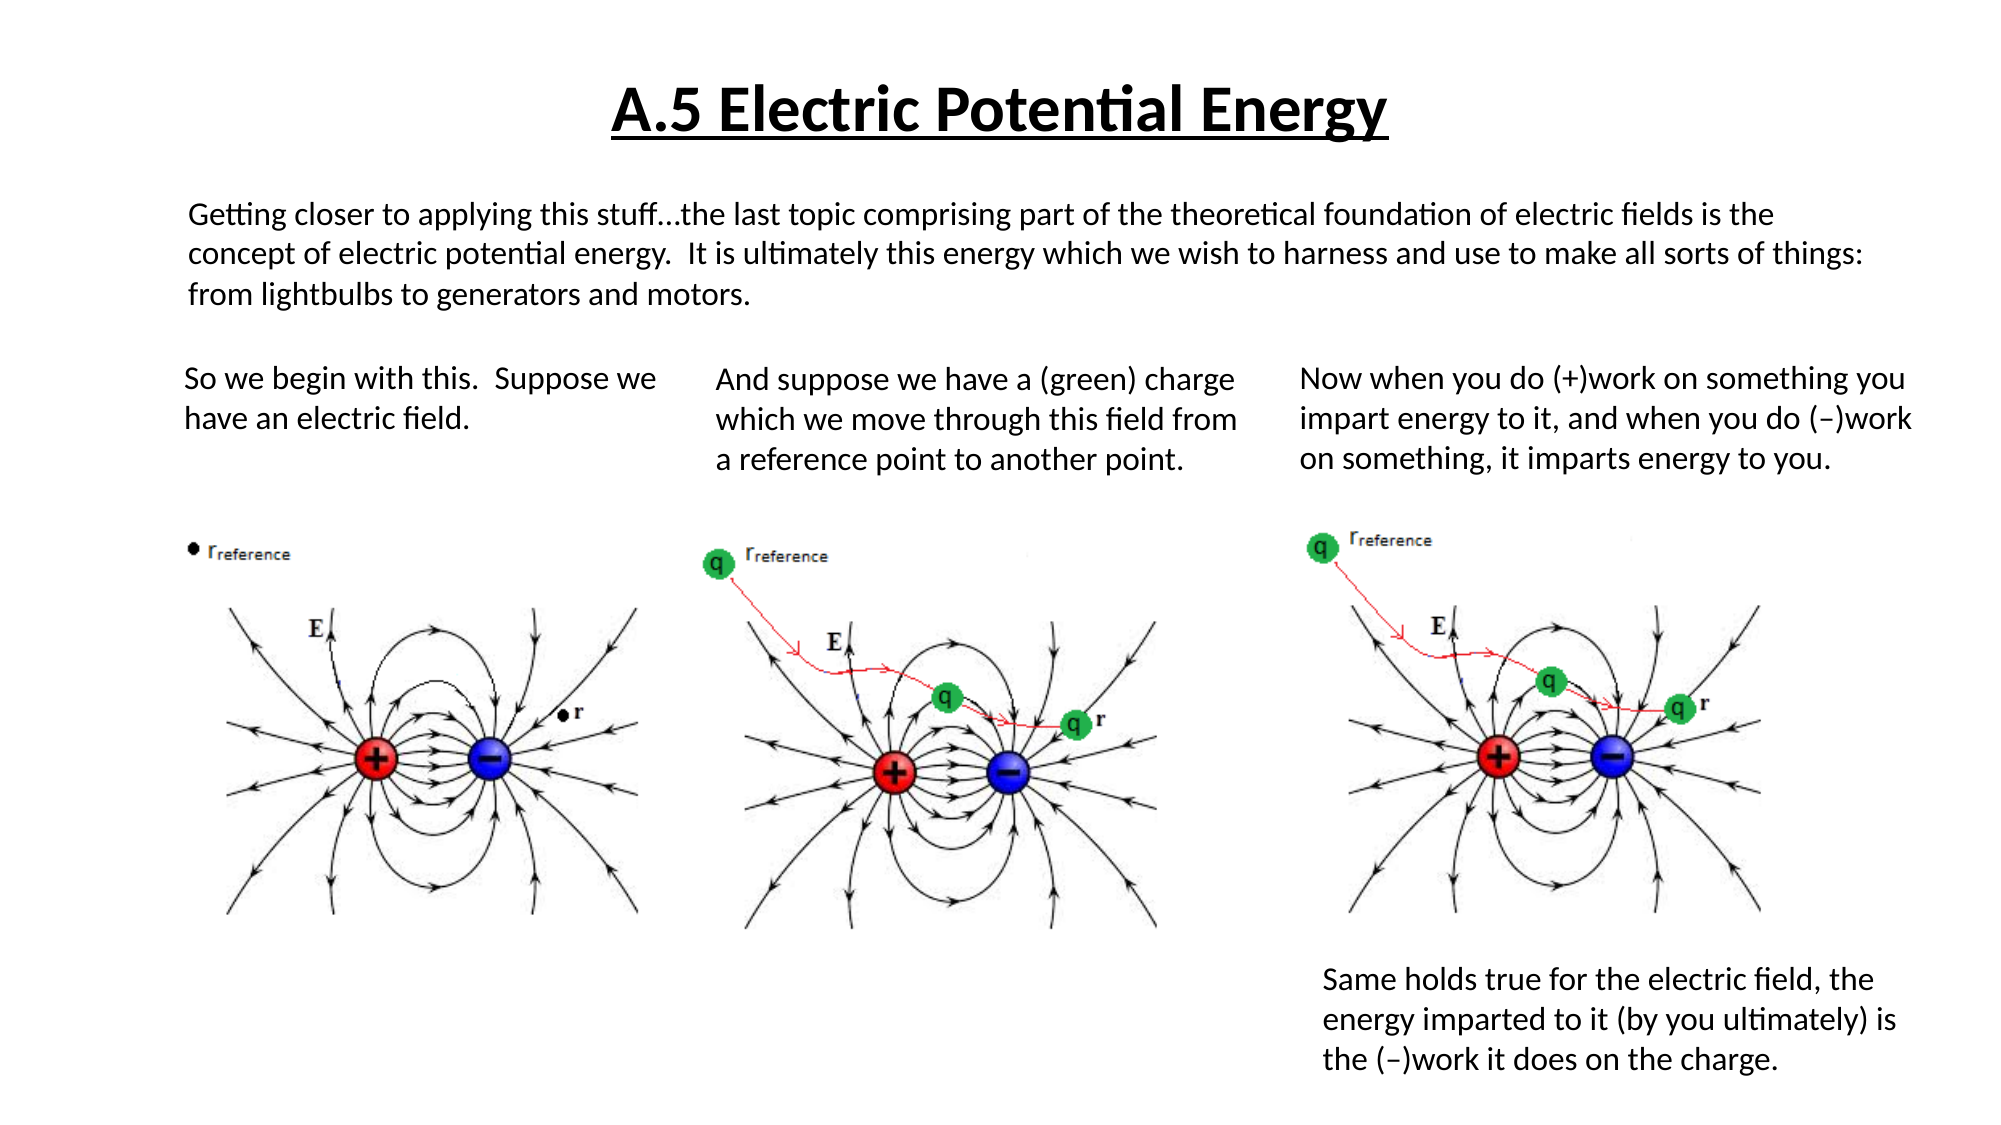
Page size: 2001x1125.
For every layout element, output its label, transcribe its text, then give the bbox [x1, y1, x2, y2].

text_box Same holds true for the electric field, the energy imparted to it (by you ultimately) is the (–)work it does on the charge. [1308, 950, 1913, 1085]
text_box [169, 520, 679, 947]
text_box Now when you do (+)work on something you impart energy to it, and when you do (–)work on something, it imparts energy to you. [1284, 348, 1936, 484]
text_box So we begin with this. Suppose we have an electric field. [169, 348, 722, 444]
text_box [1304, 522, 1789, 947]
title A.5 Electric Potential Energy [249, 51, 1750, 154]
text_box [700, 538, 1186, 963]
text_box Getting closer to applying this stuff…the last topic comprising part of the theoretical foundation of electric fields is the concept of electric potential energy. It is ultimately this energy which we wish to harness and use to make all sorts of things: from lightbulbs to generators and motors. [173, 184, 1889, 319]
text_box And suppose we have a (green) charge which we move through this field from a reference point to another point. [700, 349, 1265, 485]
